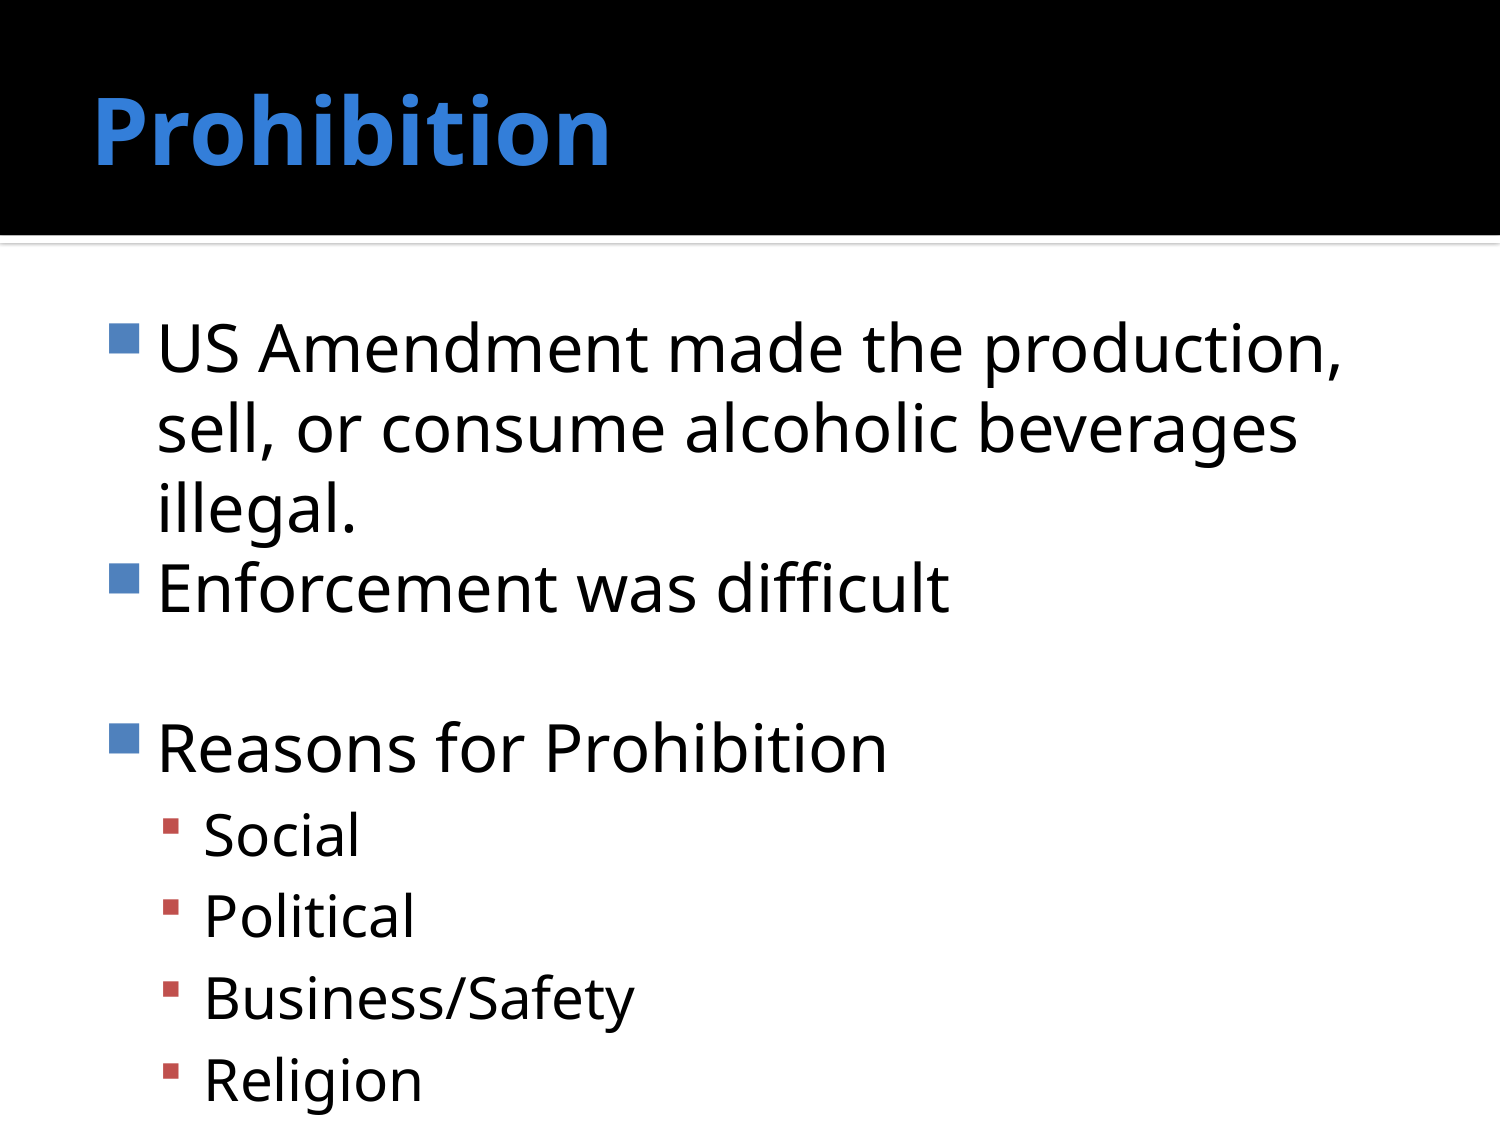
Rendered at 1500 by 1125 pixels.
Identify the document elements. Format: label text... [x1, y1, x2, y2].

list US Amendment made the production, sell, or consume alcoholic beverages illegal. Enforcement was difficult Reasons for Prohibition Social Political Business/Safety Religion [75, 291, 1425, 1050]
title Prohibition [75, 25, 1425, 231]
